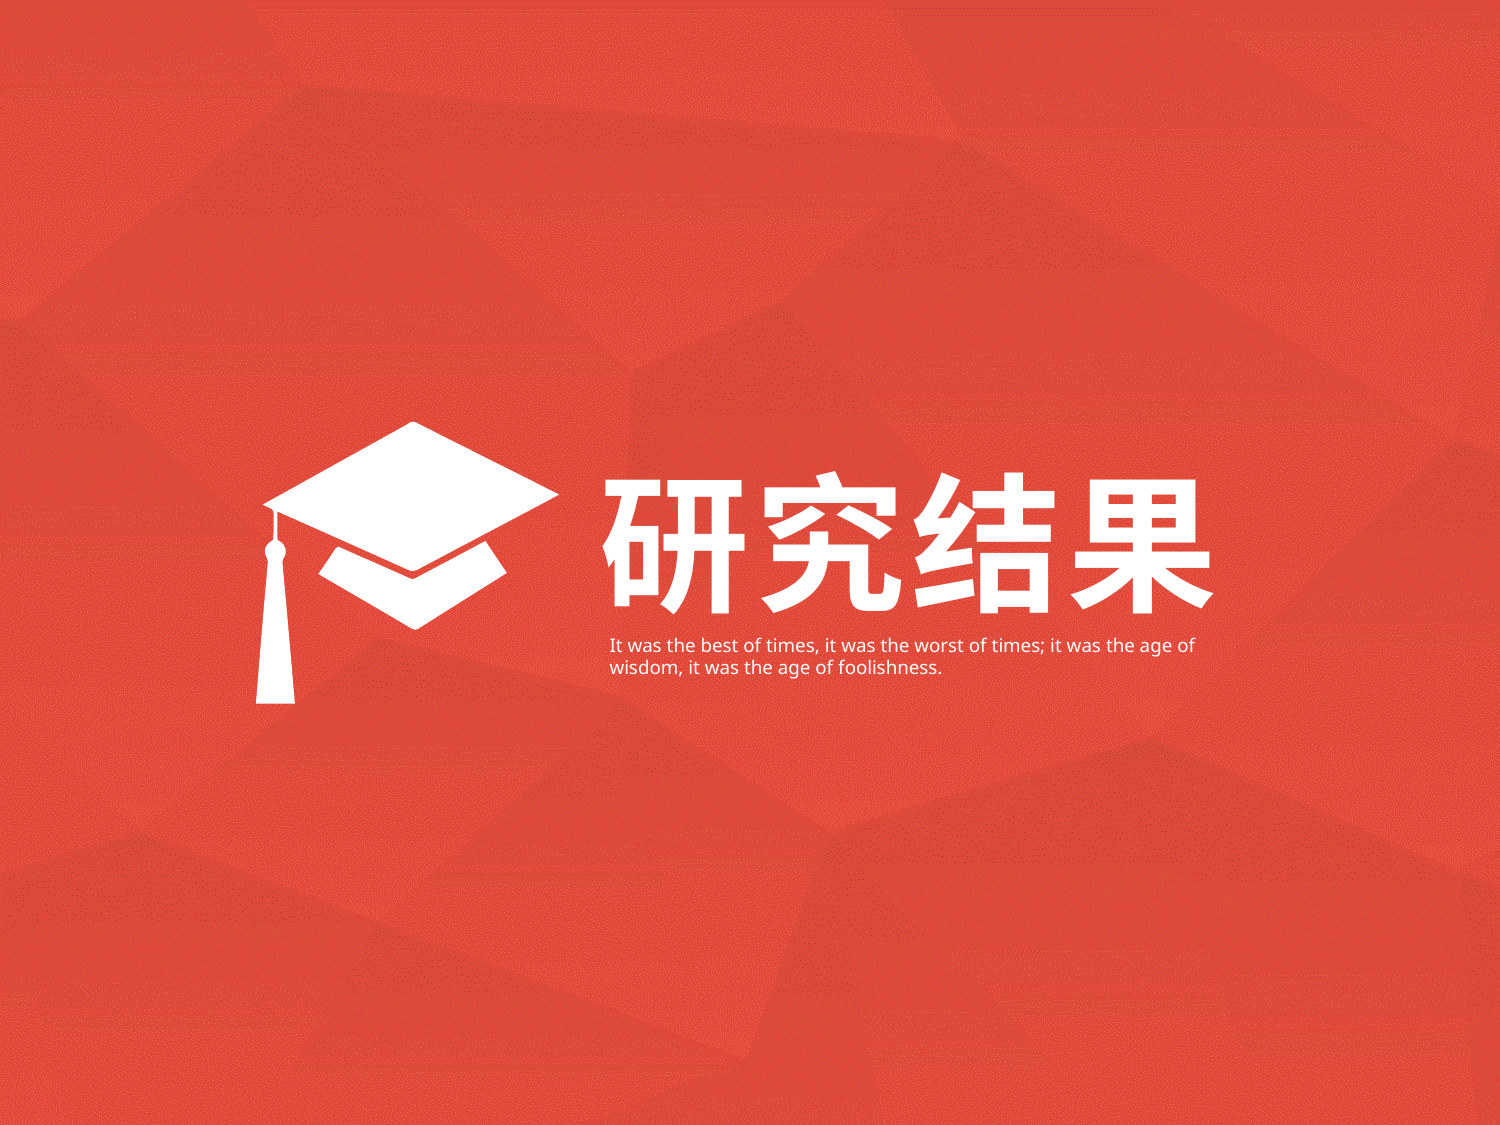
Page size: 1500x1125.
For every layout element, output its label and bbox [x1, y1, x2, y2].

picture [0, 0, 1500, 1125]
text_box [255, 421, 1245, 704]
